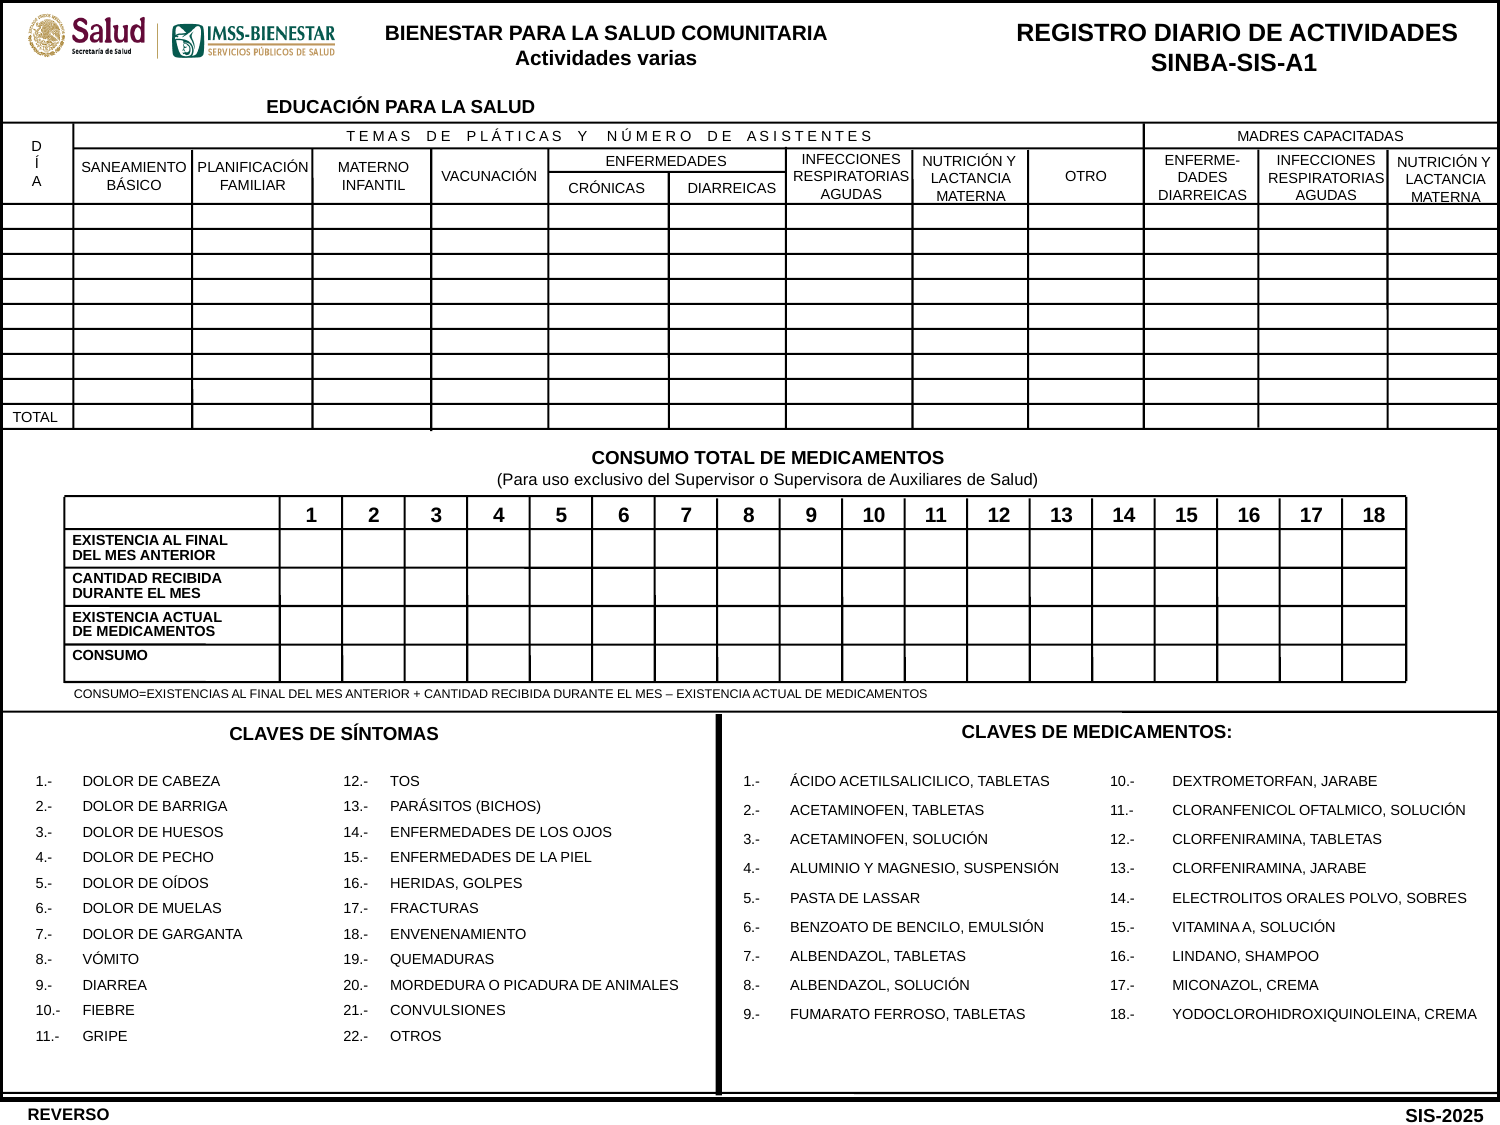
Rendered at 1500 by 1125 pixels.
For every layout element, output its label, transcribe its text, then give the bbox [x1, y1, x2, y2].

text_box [55, 493, 1408, 709]
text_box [0, 119, 1500, 434]
text_box CONSUMO TOTAL DE MEDICAMENTOS (Para uso exclusivo del Supervisor o Supervisora de Auxiliares de Salud) [428, 441, 1107, 492]
text_box 10.- DEXTROMETORFAN, JARABE 11.- CLORANFENICOL OFTALMICO, SOLUCIÓN 12.- CLORFENIRAMINA, TABLETAS 13.- CLORFENIRAMINA, JARABE 14.- ELECTROLITOS ORALES POLVO, SOBRES 15.- VITAMINA A, SOLUCIÓN 16.- LINDANO, SHAMPOO 17.- MICONAZOL, CREMA 18.- YODOCLOROHIDROXIQUINOLEINA, CREMA [1095, 764, 1500, 1031]
text_box 12.- TOS 13.- PARÁSITOS (BICHOS) 14.- ENFERMEDADES DE LOS OJOS 15.- ENFERMEDADES DE LA PIEL 16.- HERIDAS, GOLPES 17.- FRACTURAS 18.- ENVENENAMIENTO 19.- QUEMADURAS 20.- MORDEDURA O PICADURA DE ANIMALES 21.- CONVULSIONES 22.- OTROS [328, 764, 699, 1052]
text_box REVERSO [12, 1096, 132, 1125]
text_box 1.- DOLOR DE CABEZA 2.- DOLOR DE BARRIGA 3.- DOLOR DE HUESOS 4.- DOLOR DE PECHO 5.- DOLOR DE OÍDOS 6.- DOLOR DE MUELAS 7.- DOLOR DE GARGANTA 8.- VÓMITO 9.- DIARREA 10.- FIEBRE 11.- GRIPE [20, 764, 289, 1052]
text_box CLAVES DE MEDICAMENTOS: [862, 717, 1326, 750]
picture [28, 13, 335, 59]
text_box EDUCACIÓN PARA LA SALUD [251, 87, 550, 118]
text_box CLAVES DE SÍNTOMAS [214, 717, 454, 752]
text_box 1.- ÁCIDO ACETILSALICILICO, TABLETAS 2.- ACETAMINOFEN, TABLETAS 3.- ACETAMINOFEN, SOLUCIÓN 4.- ALUMINIO Y MAGNESIO, SUSPENSIÓN 5.- PASTA DE LASSAR 6.- BENZOATO DE BENCILO, EMULSIÓN 7.- ALBENDAZOL, TABLETAS 8.- ALBENDAZOL, SOLUCIÓN 9.- FUMARATO FERROSO, TABLETAS [728, 764, 1095, 1031]
